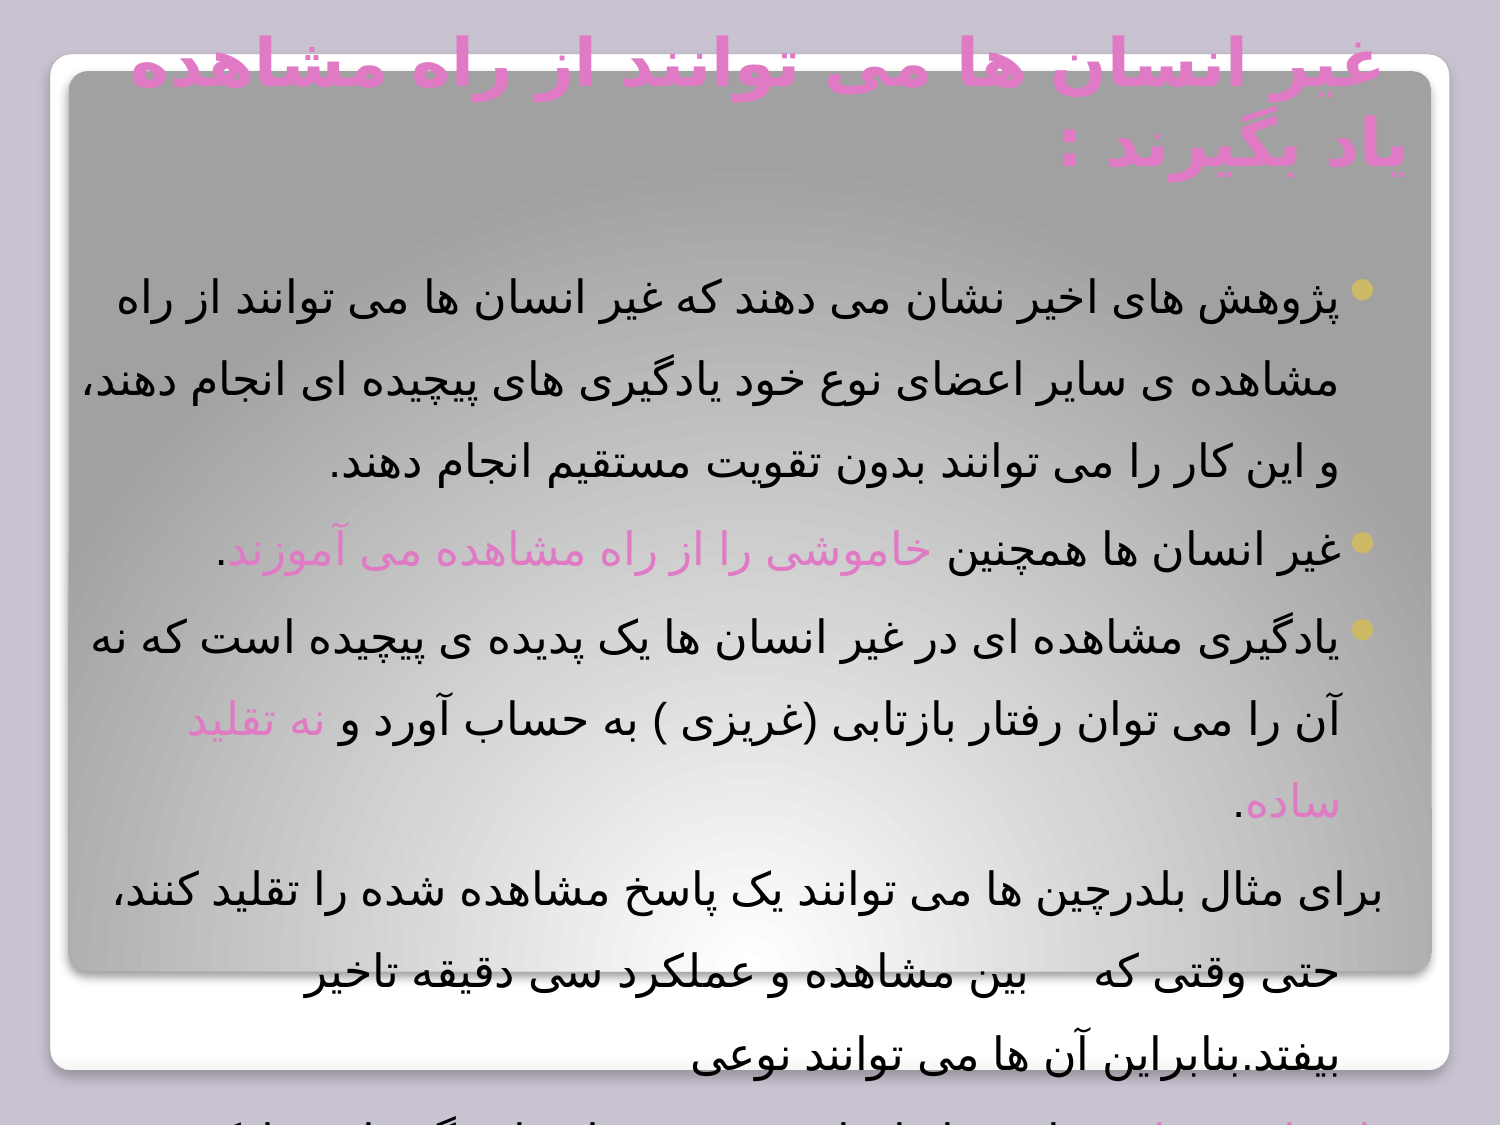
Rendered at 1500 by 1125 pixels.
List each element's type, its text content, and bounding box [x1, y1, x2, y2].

title غیر انسان ها می توانند از راه مشاهده یاد بگیرند : [75, 0, 1425, 188]
list پژوهش های اخیر نشان می دهند که غیر انسان ها می توانند از راه مشاهده ی سایر اعضای نوع خود یادگیری های پیچیده ای انجام دهند، و این کار را می توانند بدون تقویت مستقیم انجام دهند. غیر انسان ها همچنین خاموشی را از راه مشاهده می آموزند. یادگیری مشاهده ای در غیر انسان ها یک پدیده ی پیچیده است که نه آن را می توان رفتار بازتابی (غریزی ) به حساب آورد و نه تقلید ساده. برای مثال بلدرچین ها می توانند یک پاسخ مشاهده شده را تقلید کنند، حتی وقتی که بین مشاهده و عملکرد سی دقیقه تاخیر بیفتد.بنابراین آن ها می توانند نوعی بازنمایی شناختی از رفتار انجام شده توسط نمایشگر را حفظ کنند. [50, 224, 1400, 1125]
